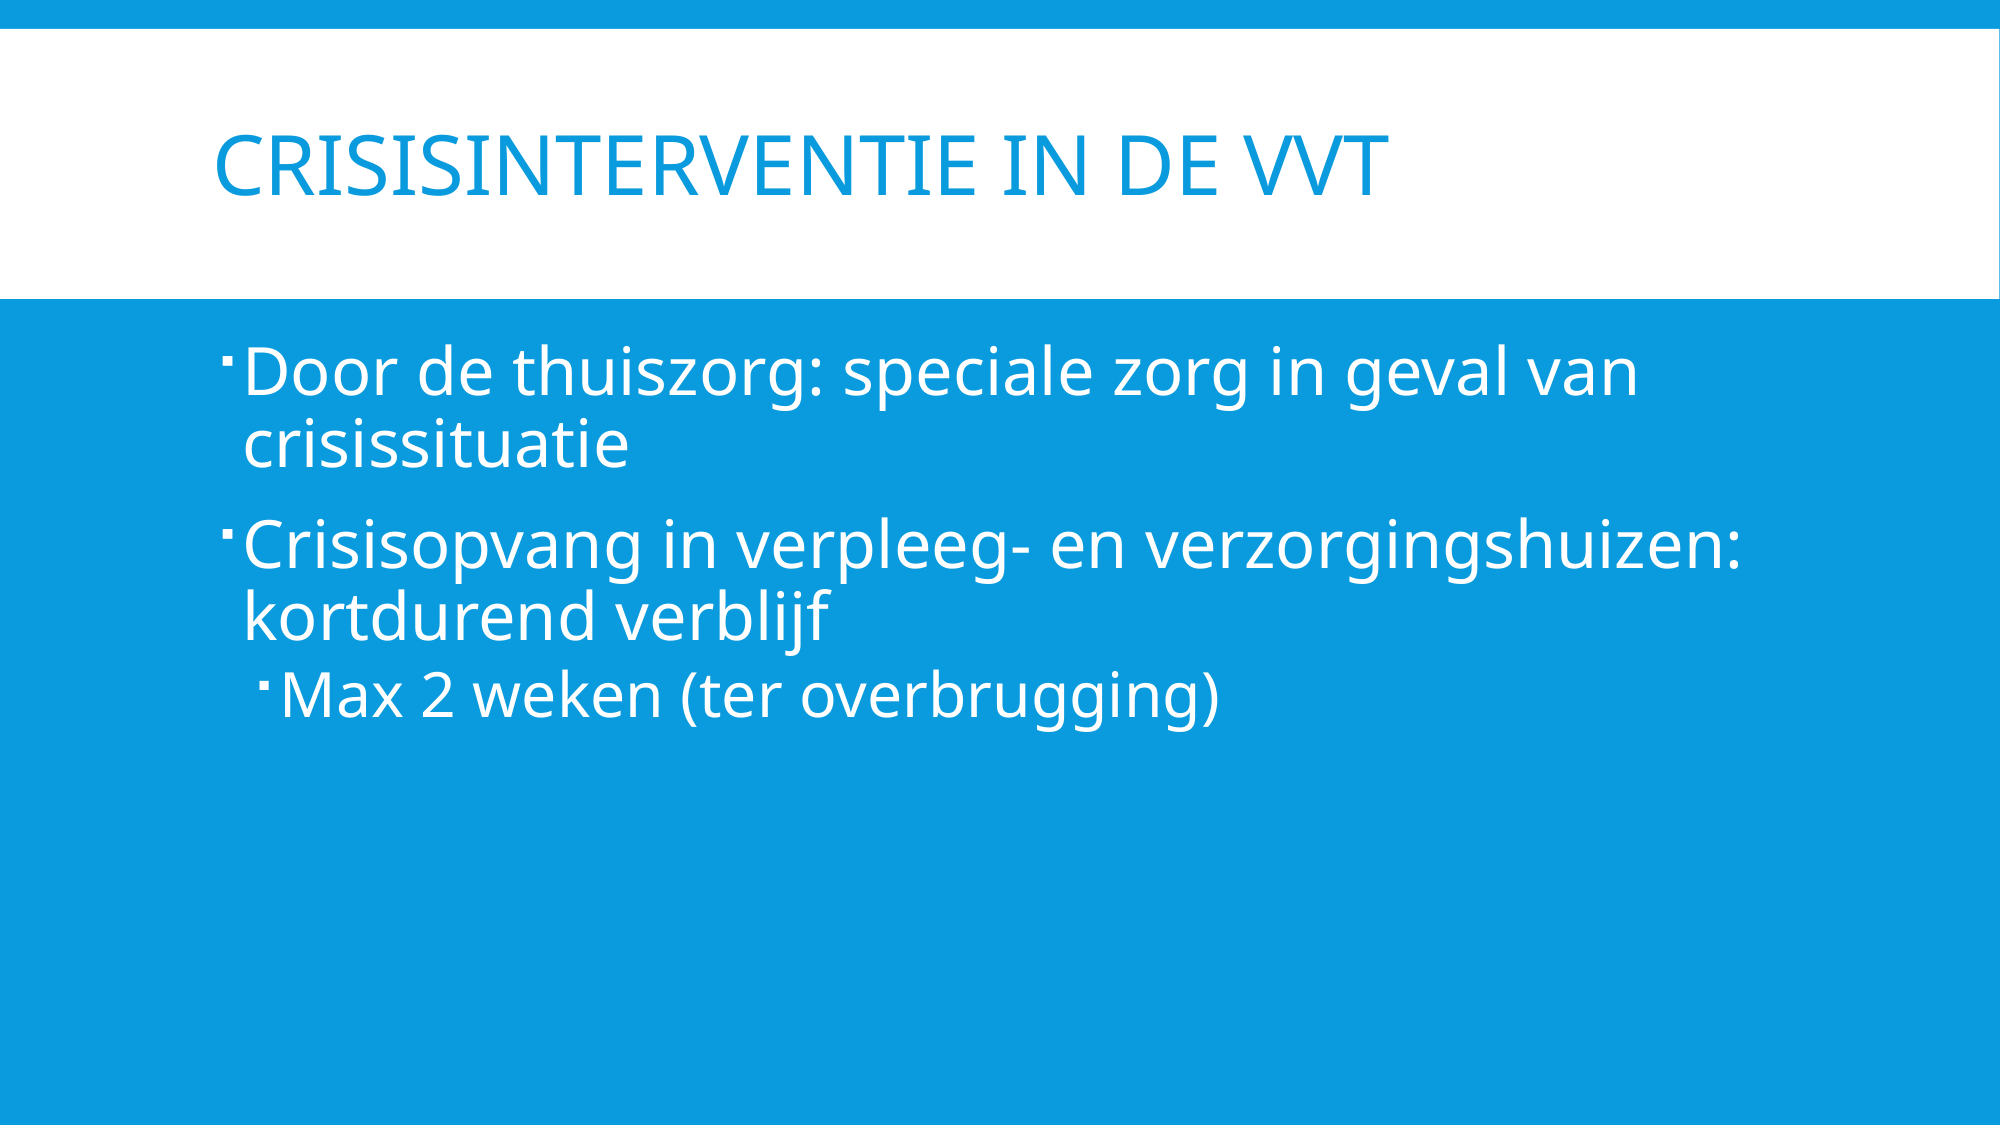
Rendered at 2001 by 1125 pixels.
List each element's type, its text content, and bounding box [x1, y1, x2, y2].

title Crisisinterventie in de VVT [197, 46, 1803, 295]
list Door de thuiszorg: speciale zorg in geval van crisissituatie Crisisopvang in verpleeg- en verzorgingshuizen: kortdurend verblijf Max 2 weken (ter overbrugging) [197, 329, 1803, 1020]
